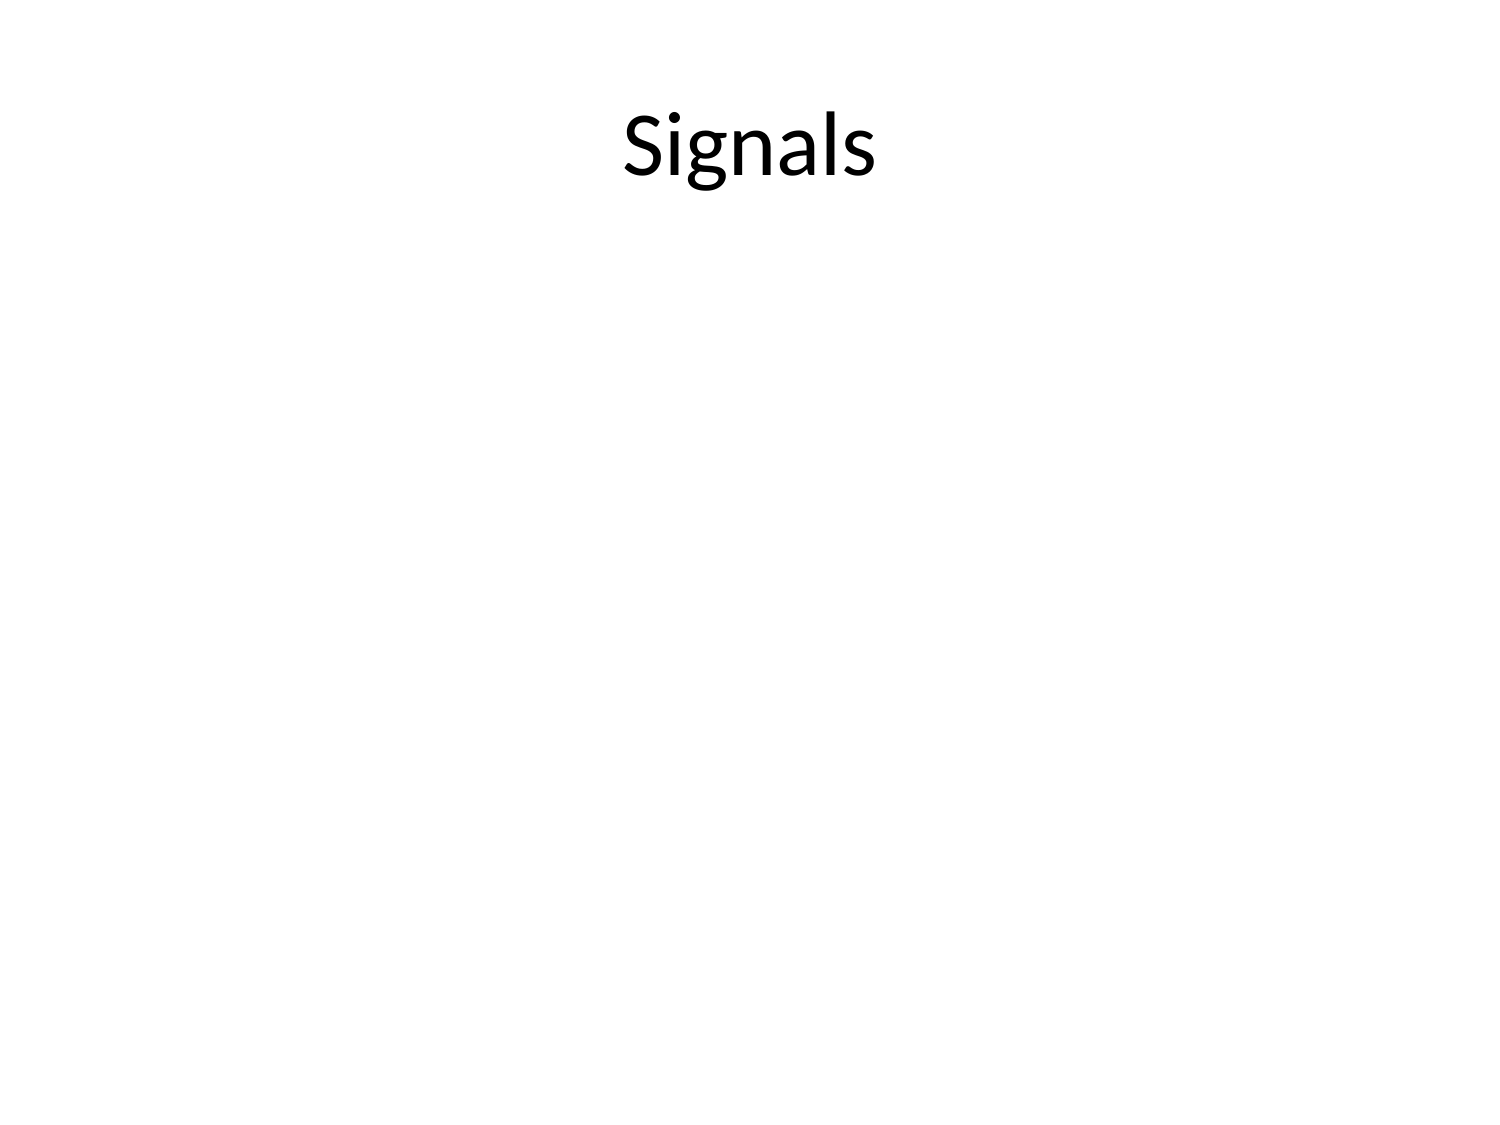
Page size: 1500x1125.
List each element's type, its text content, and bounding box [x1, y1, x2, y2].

title Signals [75, 45, 1425, 233]
